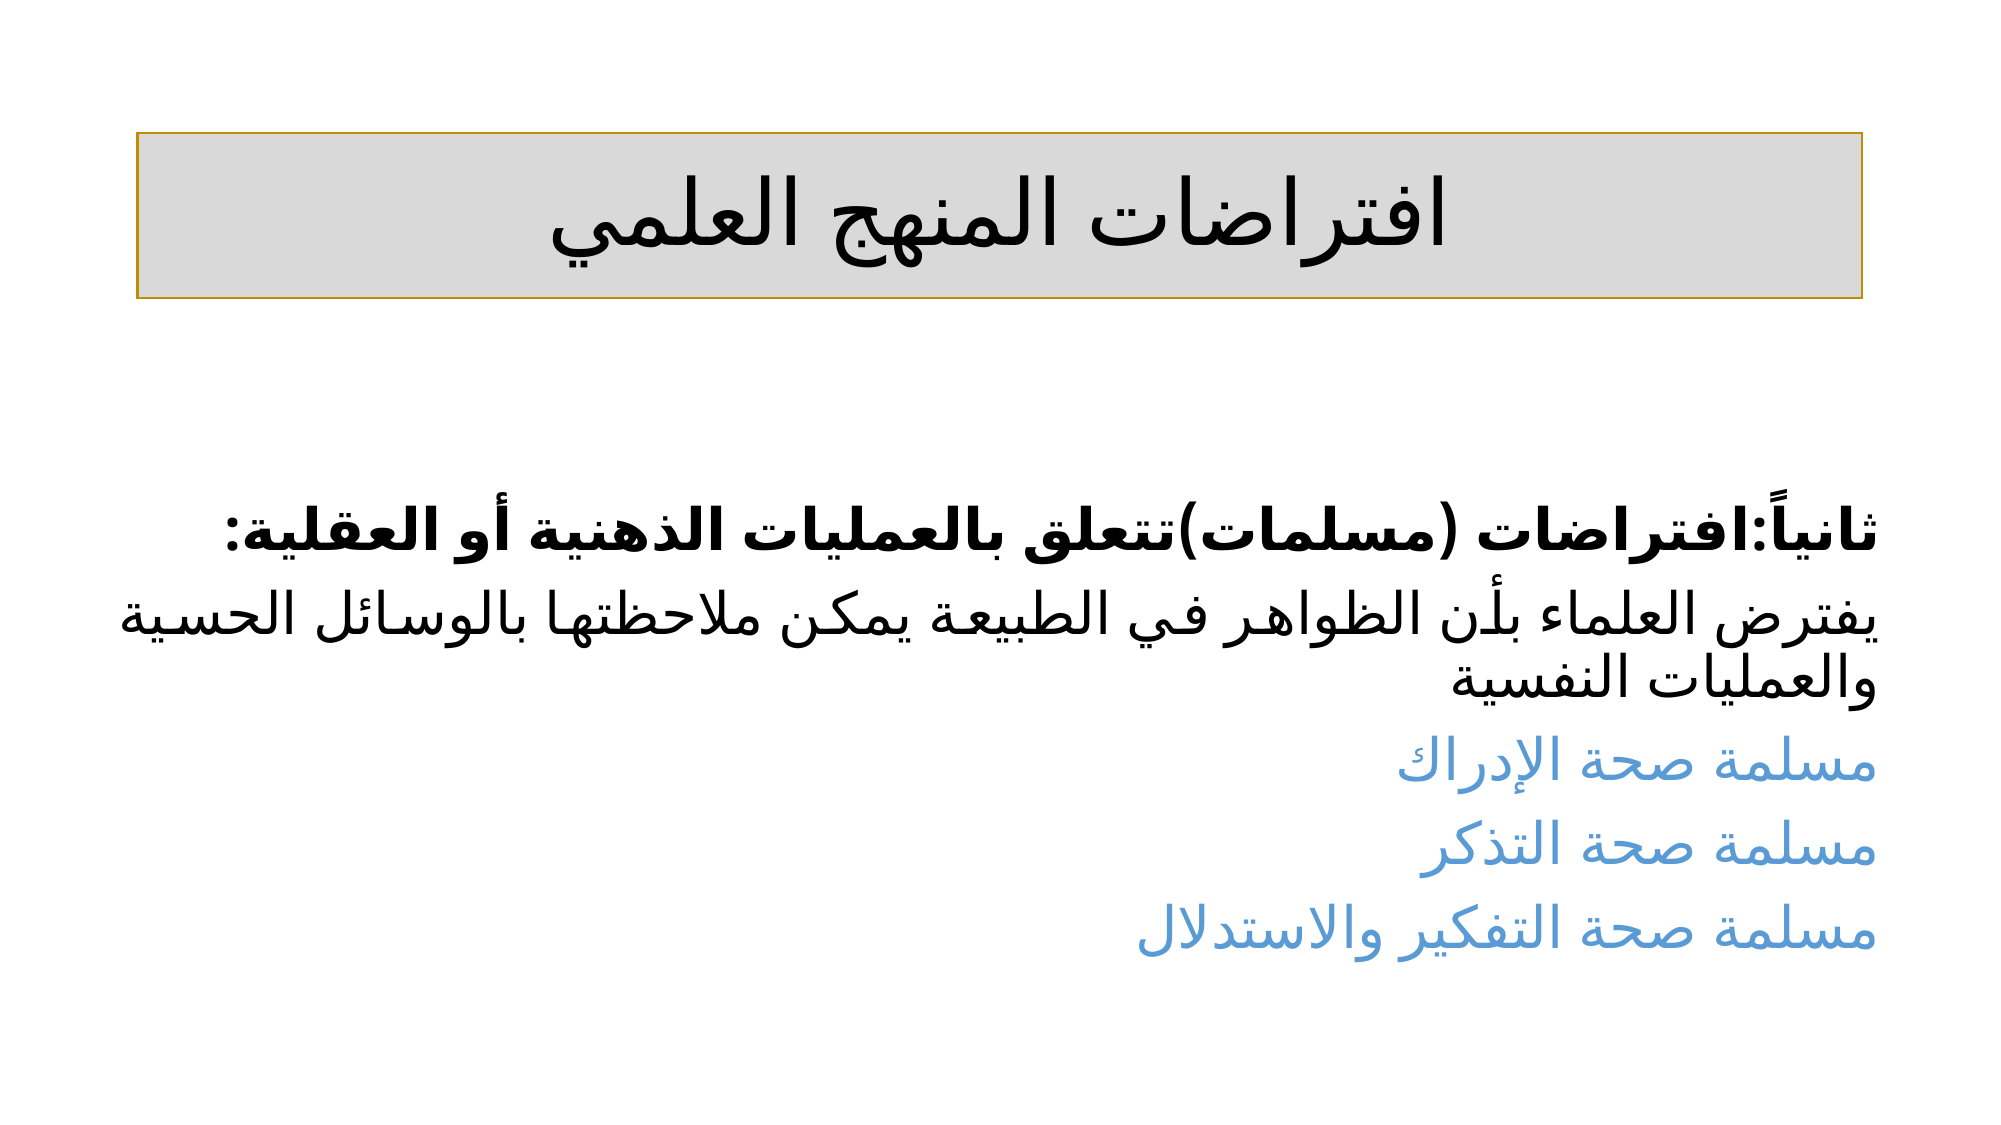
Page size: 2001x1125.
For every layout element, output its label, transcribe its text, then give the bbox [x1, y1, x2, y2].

title افتراضات المنهج العلمي [136, 132, 1863, 299]
list ثانياً:افتراضات (مسلمات)تتعلق بالعمليات الذهنية أو العقلية: يفترض العلماء بأن الظواهر في الطبيعة يمكن ملاحظتها بالوسائل الحسية والعمليات النفسية مسلمة صحة الإدراك مسلمة صحة التذكر مسلمة صحة التفكير والاستدلال [103, 402, 1896, 1014]
